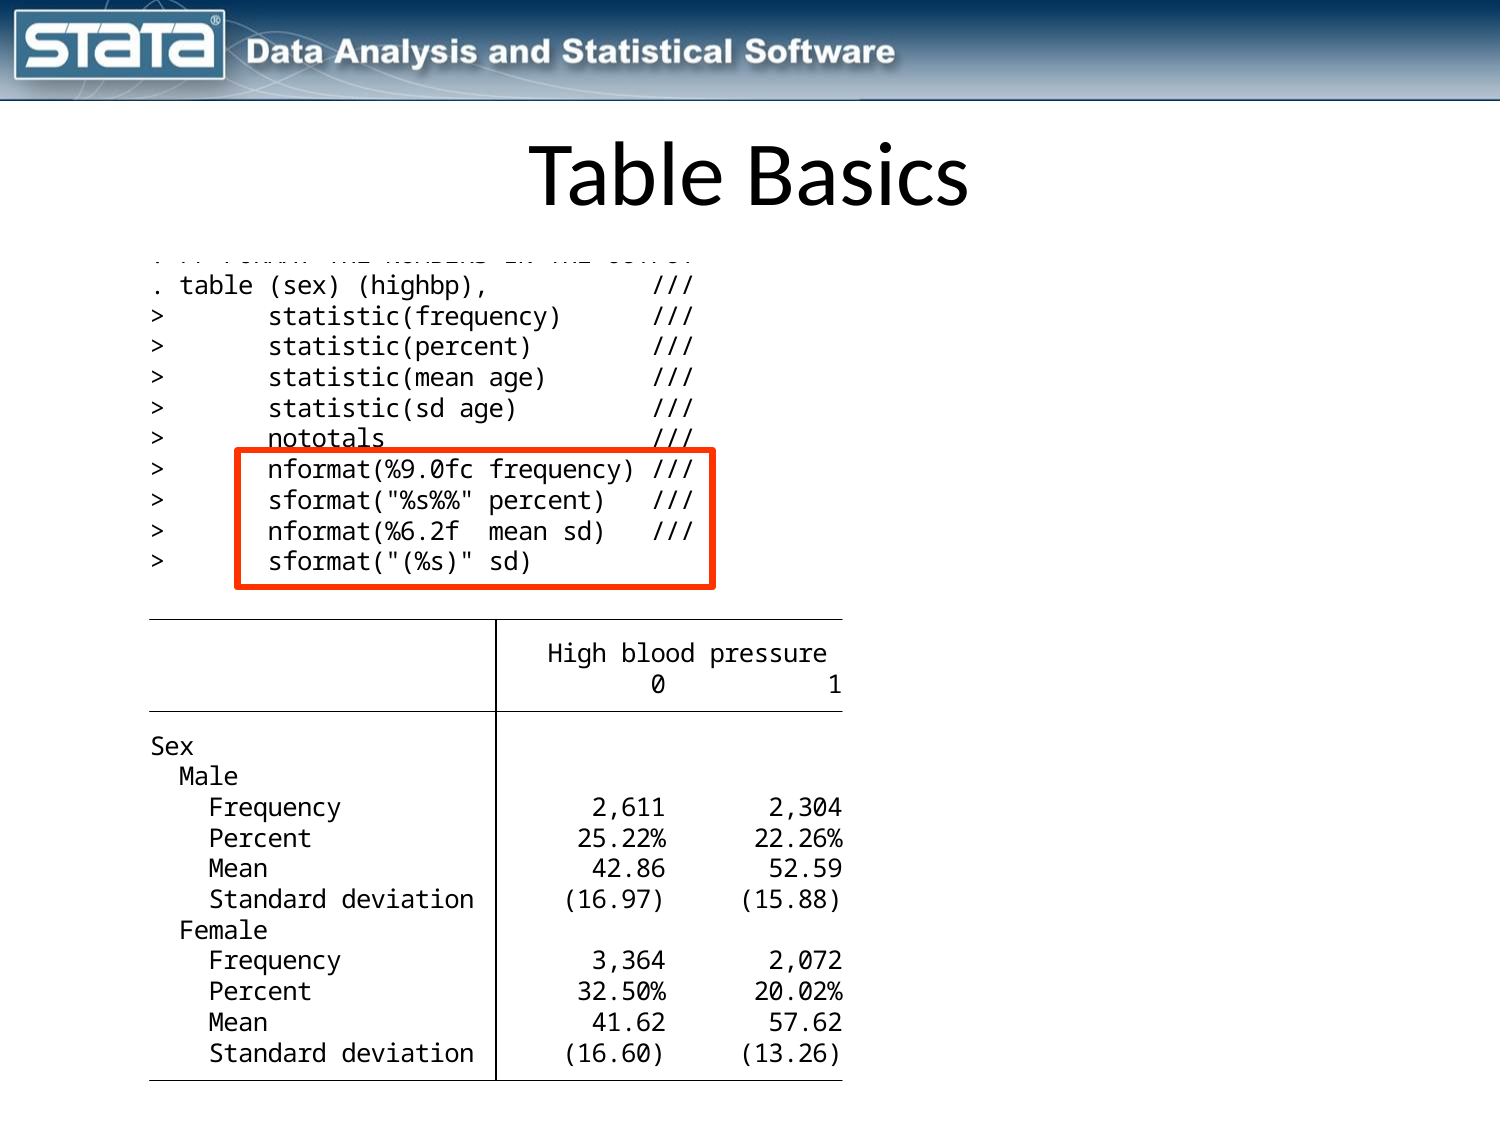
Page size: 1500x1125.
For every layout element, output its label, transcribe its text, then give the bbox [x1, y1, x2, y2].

picture [137, 262, 888, 1097]
picture [0, 0, 1500, 102]
title Table Basics [0, 108, 1500, 238]
